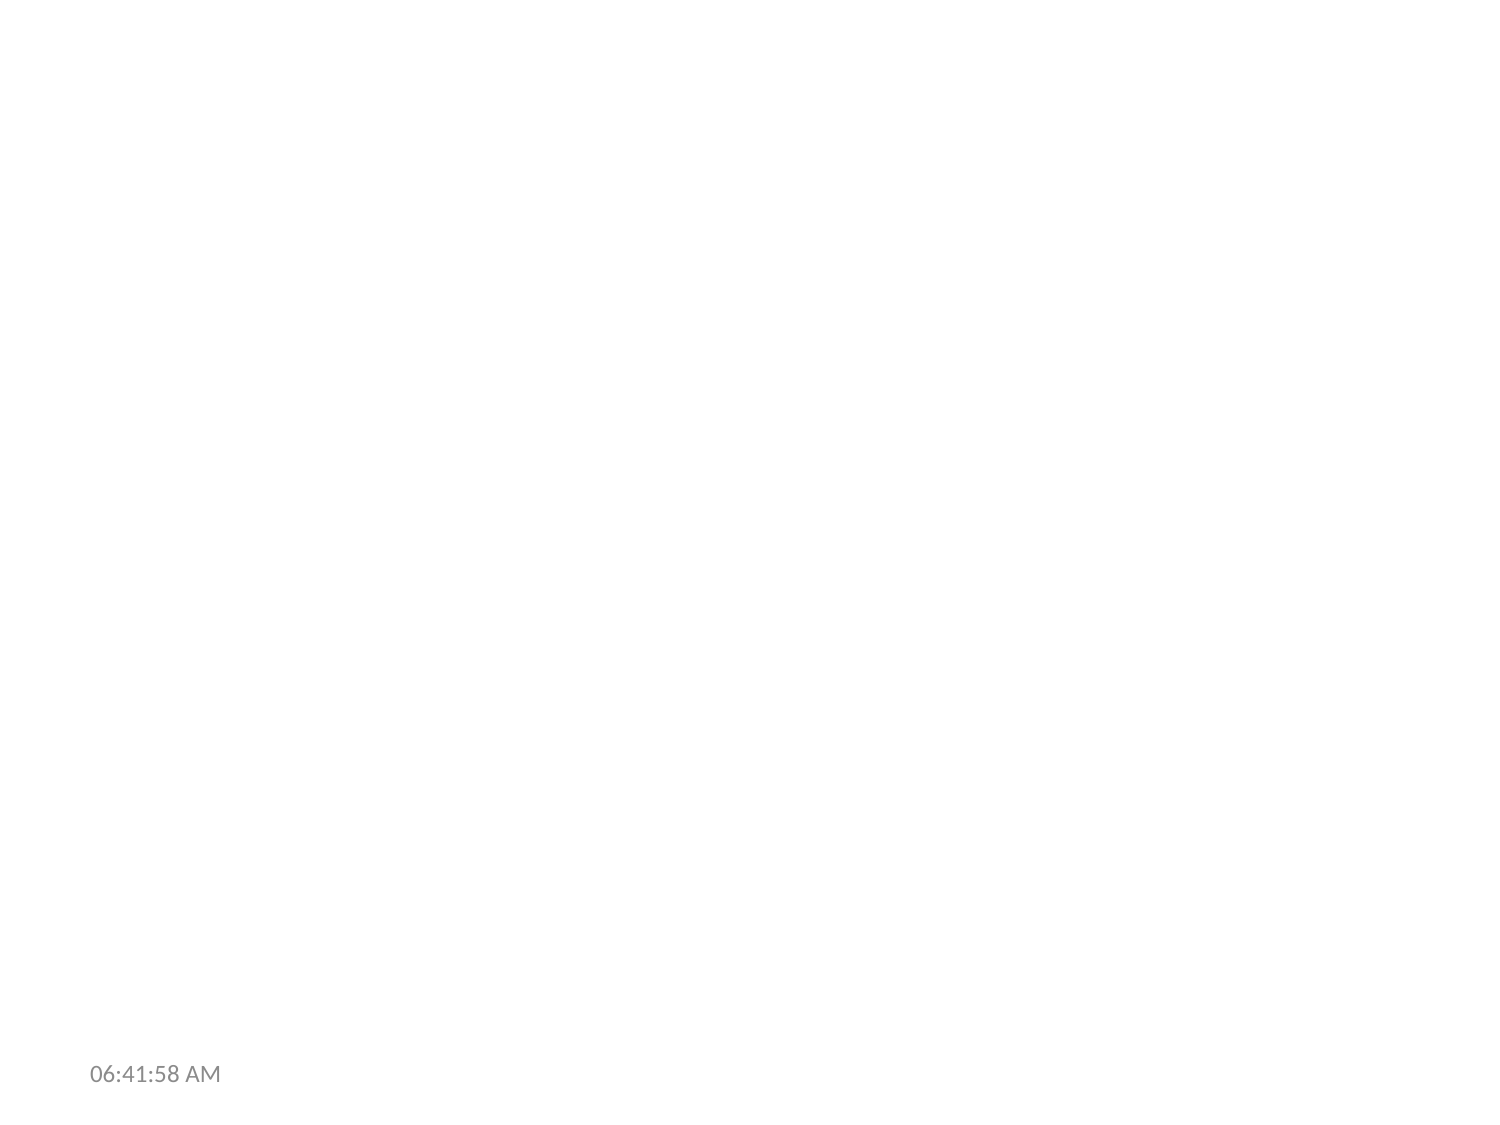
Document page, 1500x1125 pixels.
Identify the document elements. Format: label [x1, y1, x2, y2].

slide_number [75, 1042, 425, 1103]
